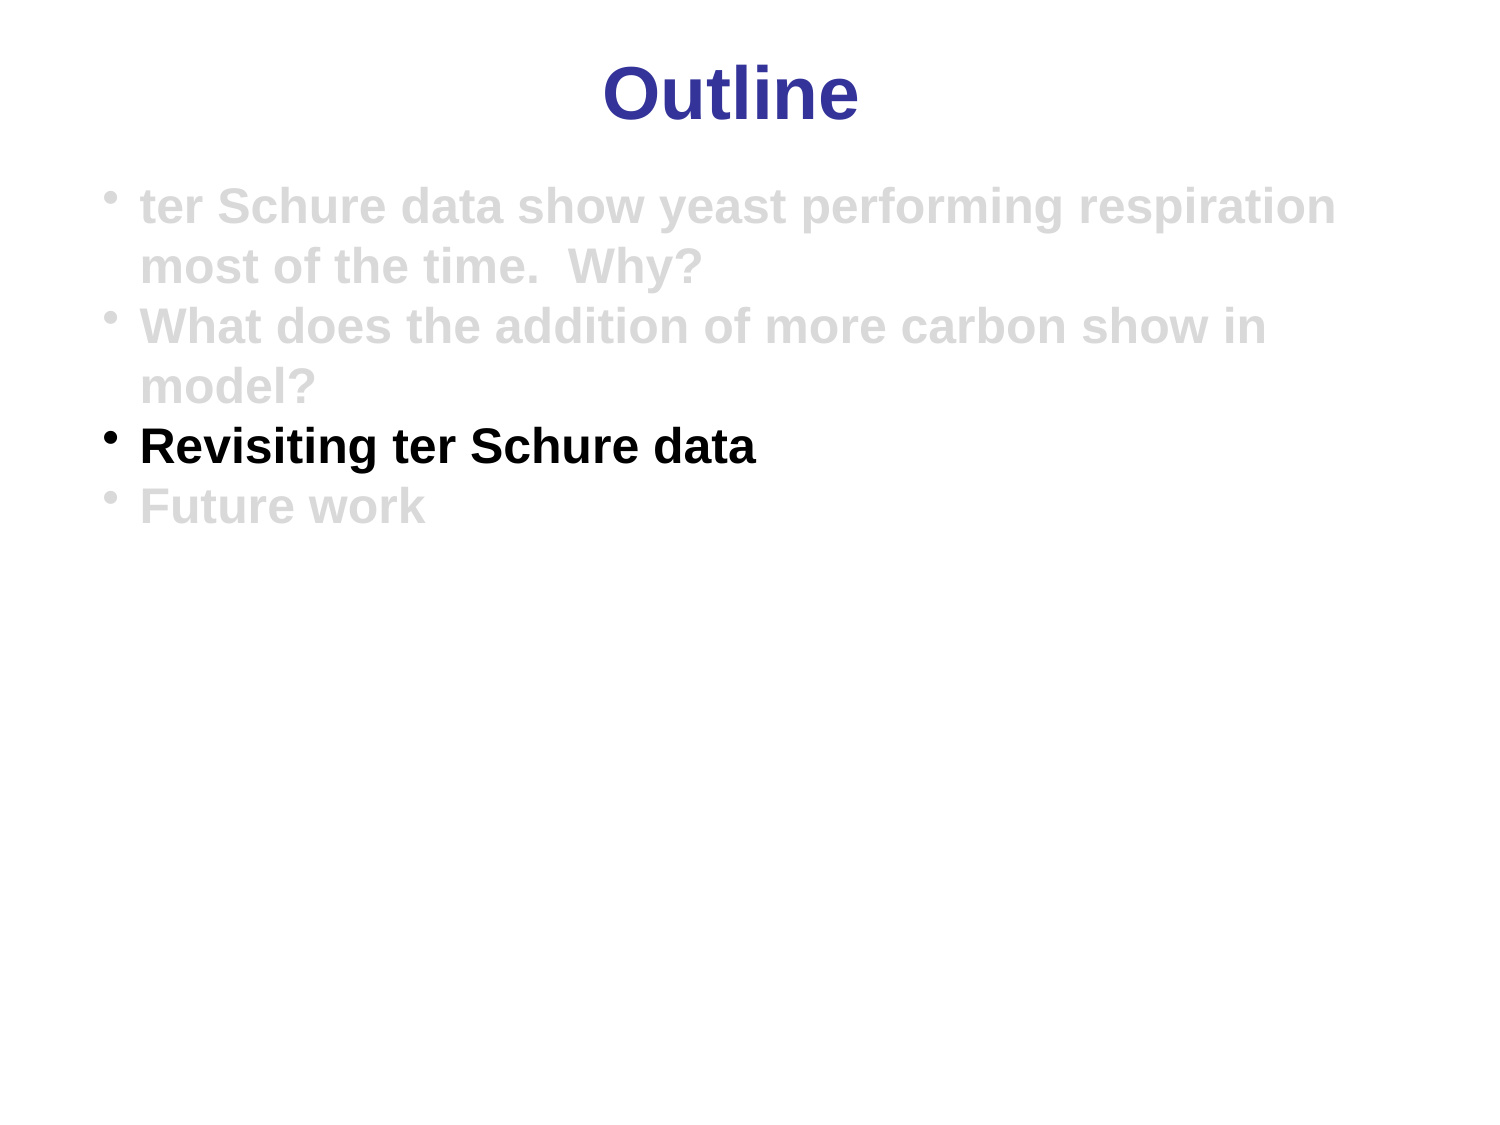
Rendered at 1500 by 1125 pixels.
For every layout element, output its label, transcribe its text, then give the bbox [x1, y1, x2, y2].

text_box Outline [587, 37, 876, 143]
text_box ter Schure data show yeast performing respiration most of the time. Why? What does the addition of more carbon show in model? Revisiting ter Schure data Future work [87, 166, 1400, 542]
